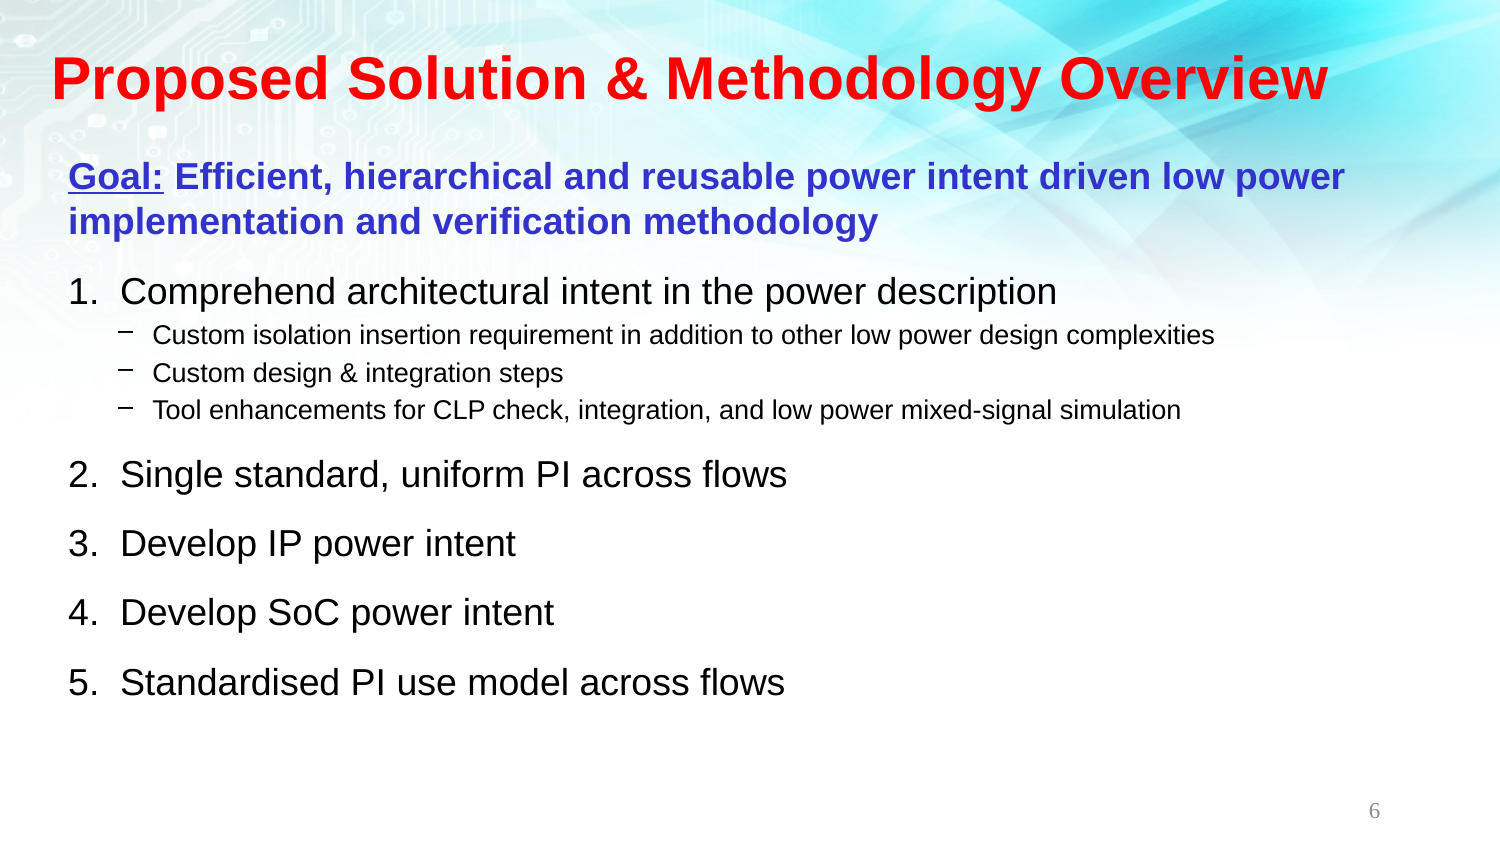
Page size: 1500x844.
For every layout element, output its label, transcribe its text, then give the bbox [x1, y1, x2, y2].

title Proposed Solution & Methodology Overview [38, 31, 1426, 132]
list Goal: Efficient, hierarchical and reusable power intent driven low power implementation and verification methodology Comprehend architectural intent in the power description Custom isolation insertion requirement in addition to other low power design complexities Custom design & integration steps Tool enhancements for CLP check, integration, and low power mixed-signal simulation Single standard, uniform PI across flows Develop IP power intent Develop SoC power intent Standardised PI use model across flows [54, 145, 1444, 724]
slide_number 6 [1075, 782, 1394, 836]
picture [0, 0, 1500, 633]
